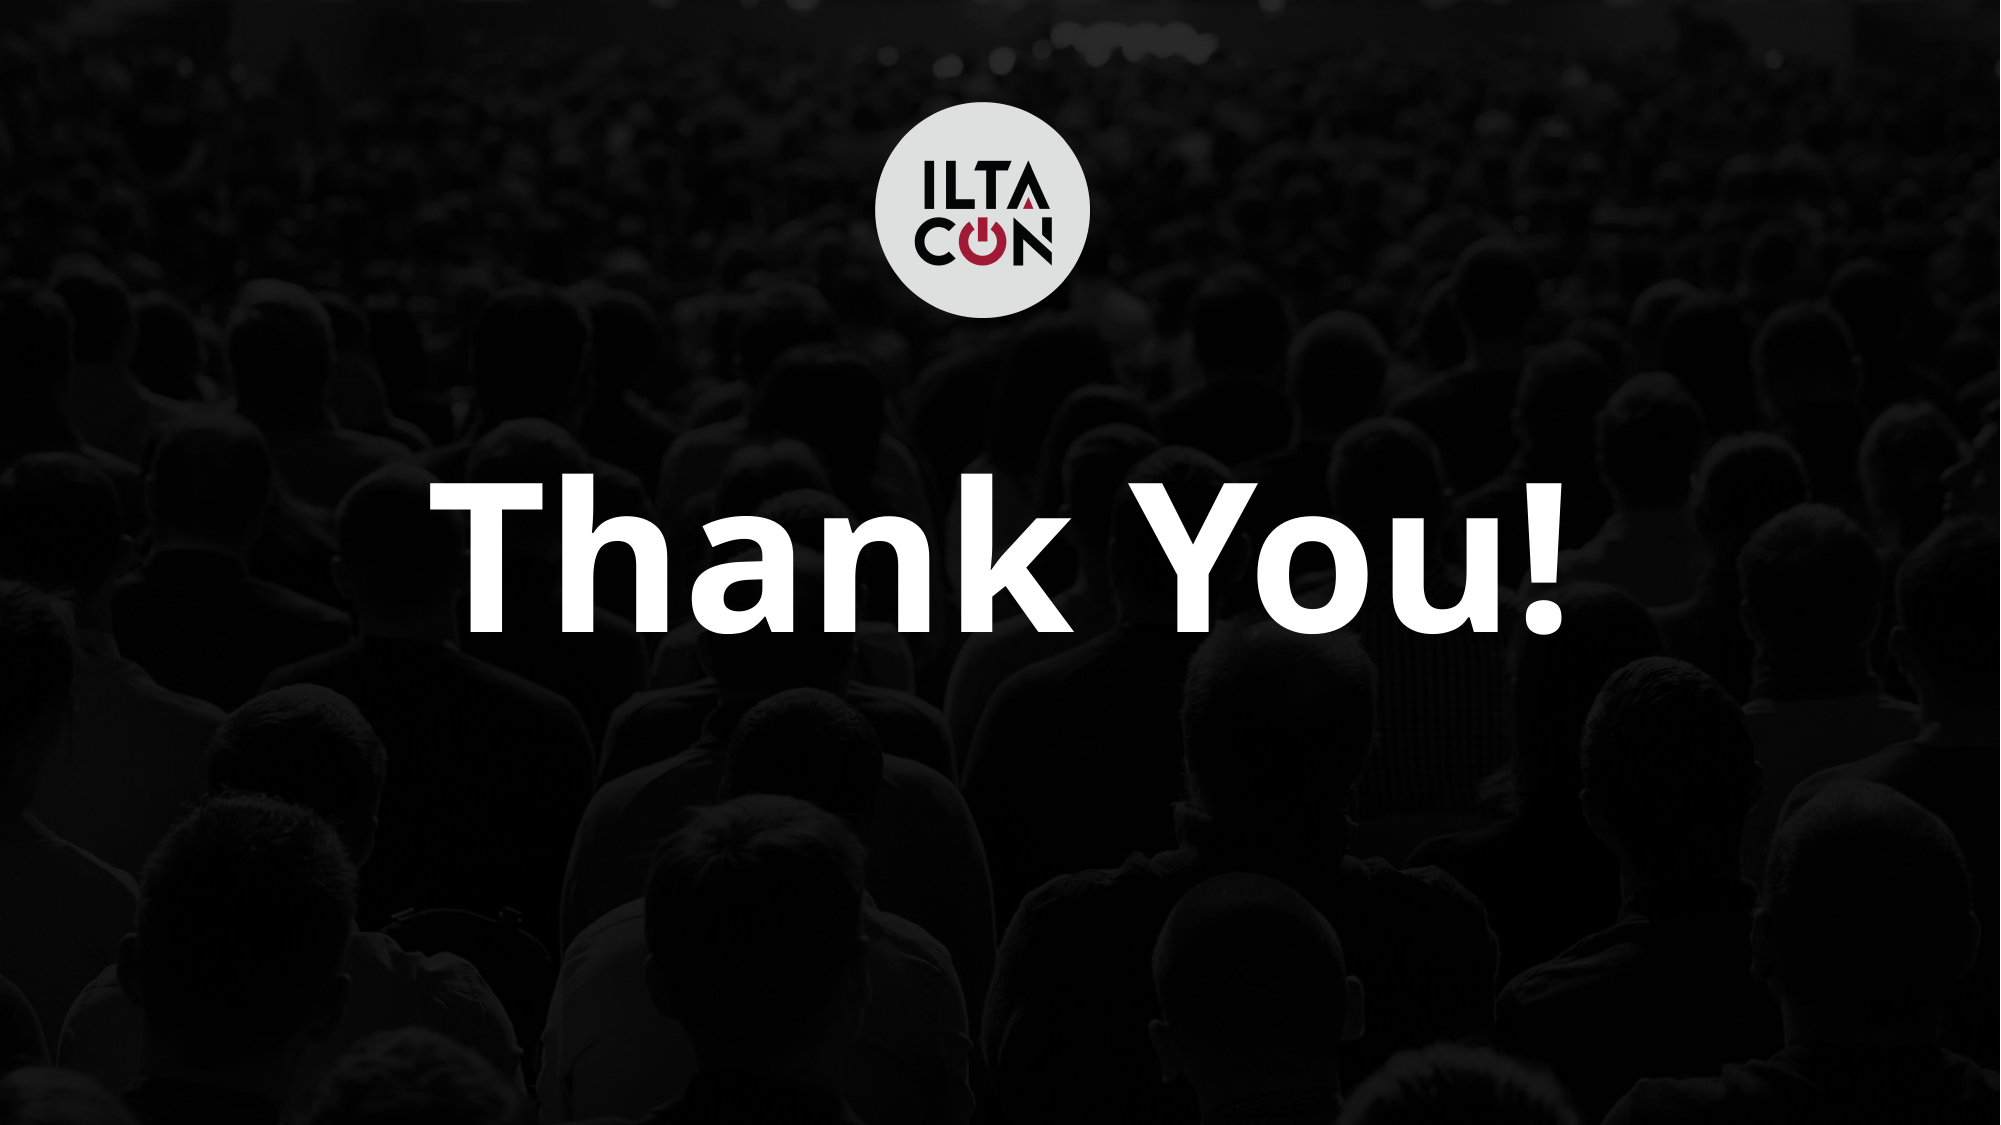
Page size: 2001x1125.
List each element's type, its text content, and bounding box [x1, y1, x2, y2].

title Thank You! [137, 456, 1863, 674]
picture [0, 0, 2000, 1125]
